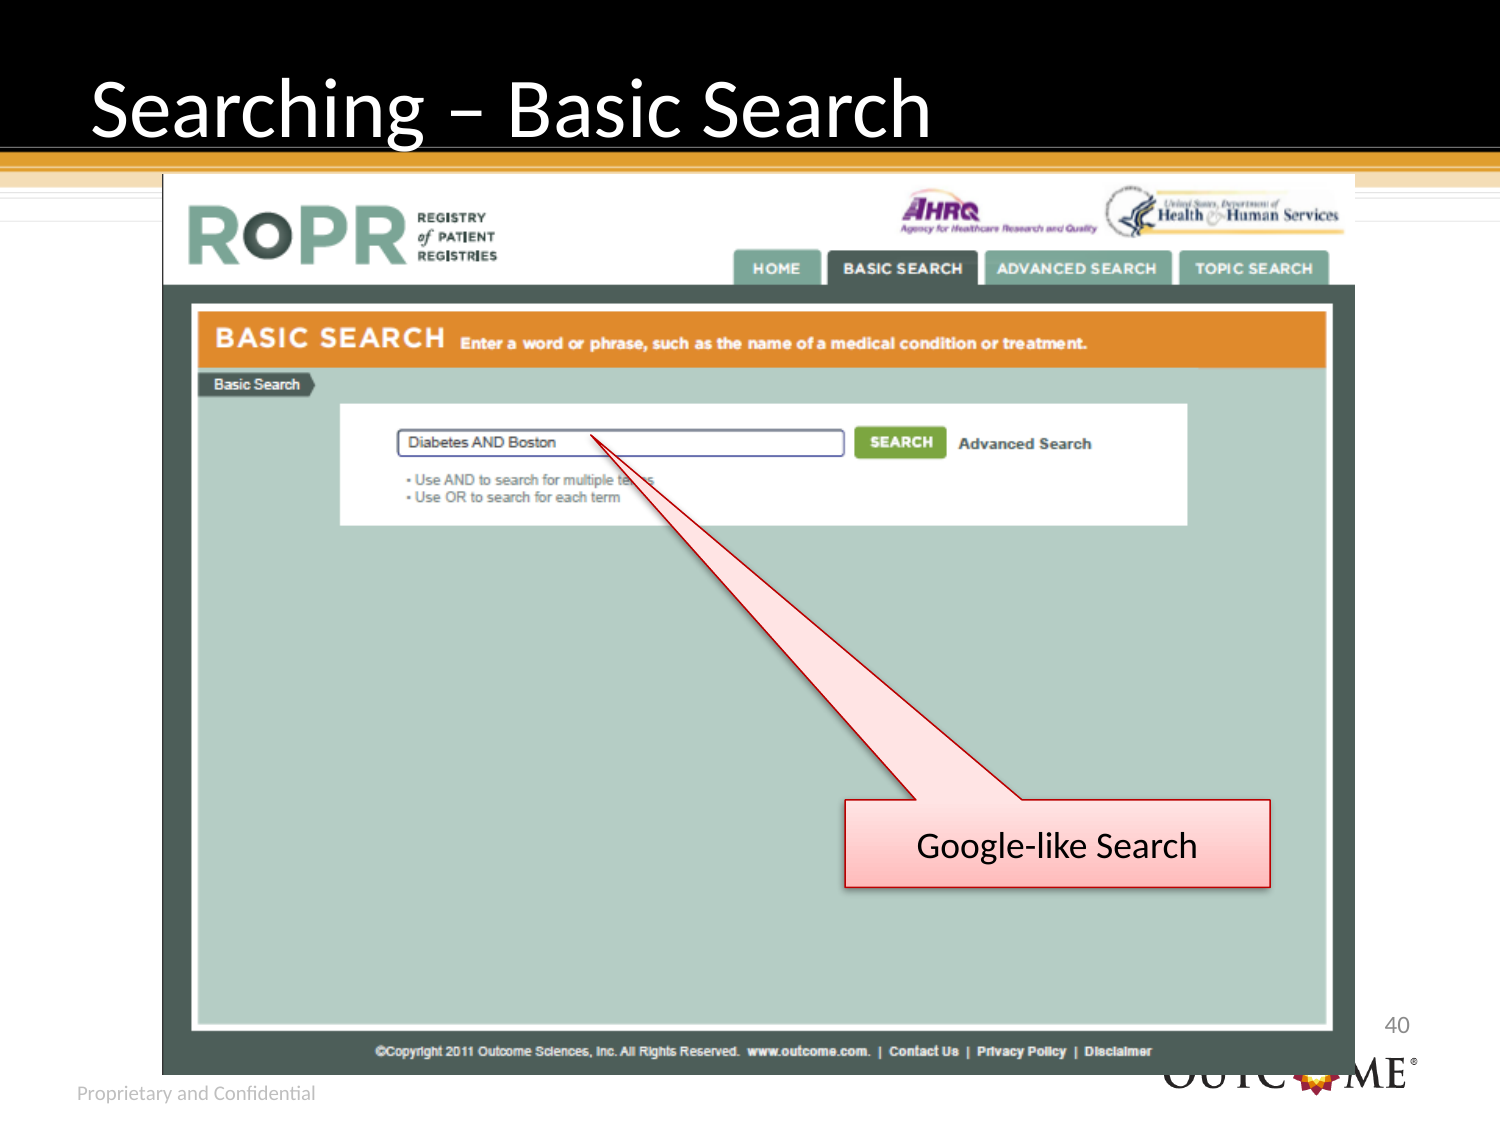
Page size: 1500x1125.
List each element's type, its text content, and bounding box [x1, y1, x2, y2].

title Searching – Basic Search [75, 45, 1425, 163]
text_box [162, 174, 1355, 1076]
picture [0, 0, 1500, 223]
slide_number 39 [1358, 999, 1425, 1048]
picture [1163, 1048, 1418, 1096]
